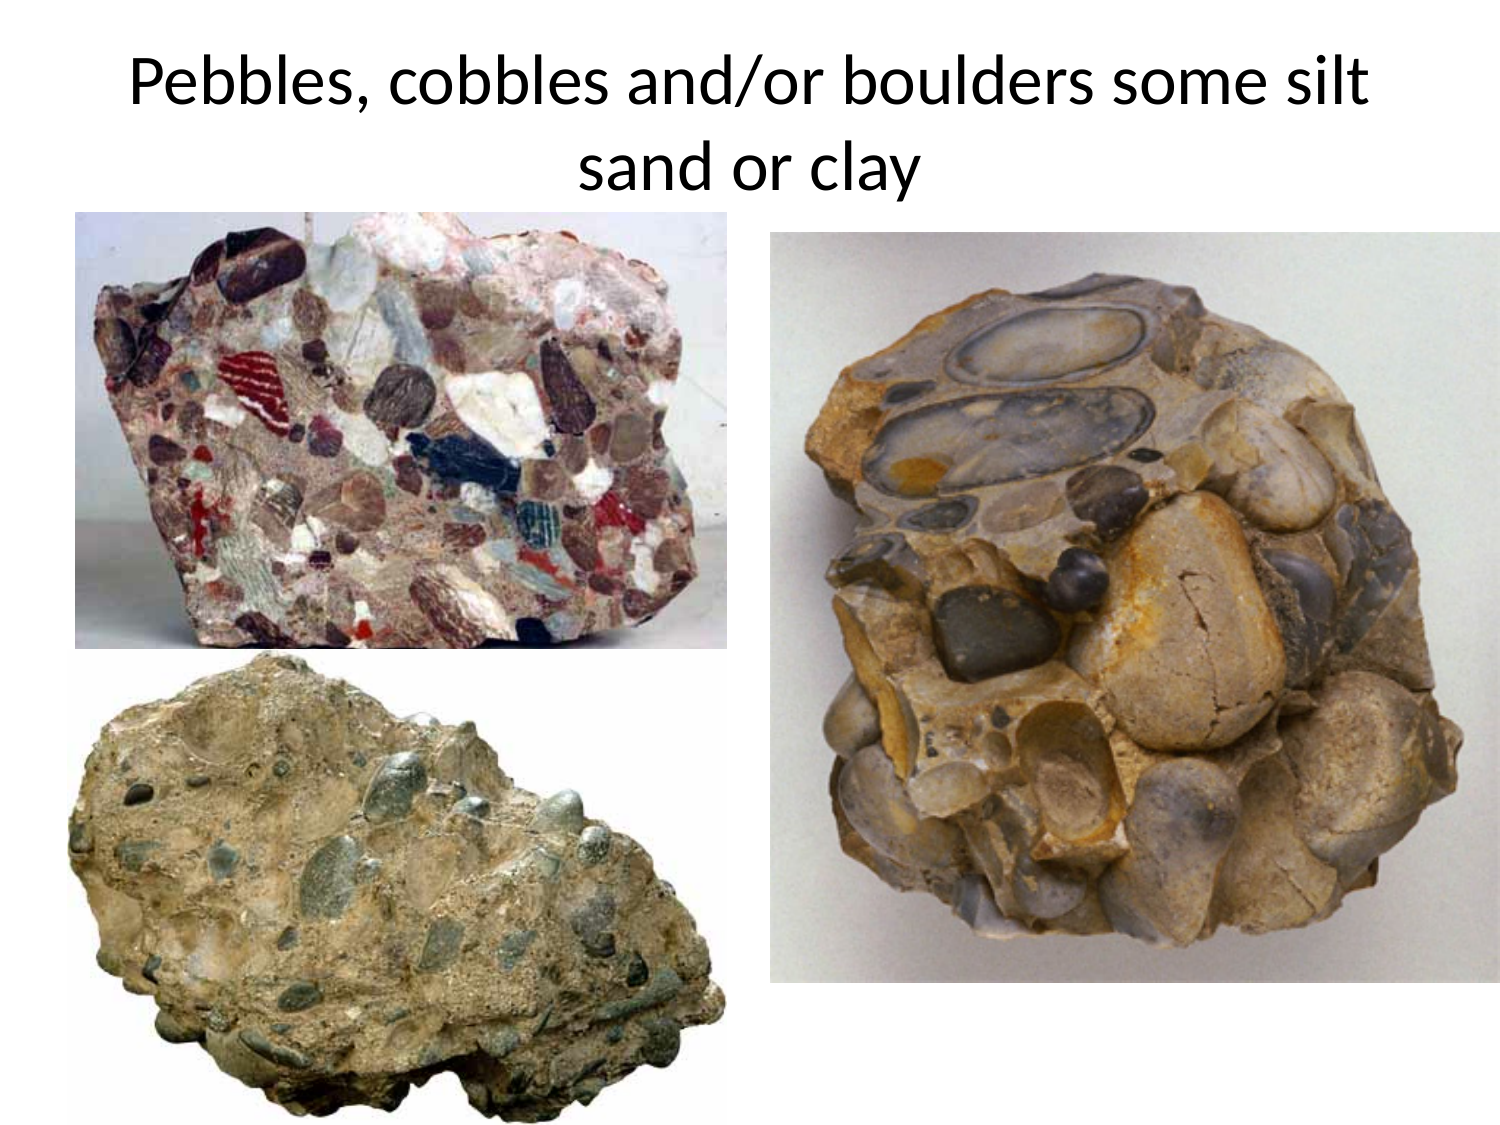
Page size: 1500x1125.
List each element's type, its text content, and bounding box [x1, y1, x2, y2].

title Pebbles, cobbles and/or boulders some silt sand or clay [75, 24, 1425, 213]
picture [66, 212, 727, 1125]
picture [770, 232, 1500, 983]
